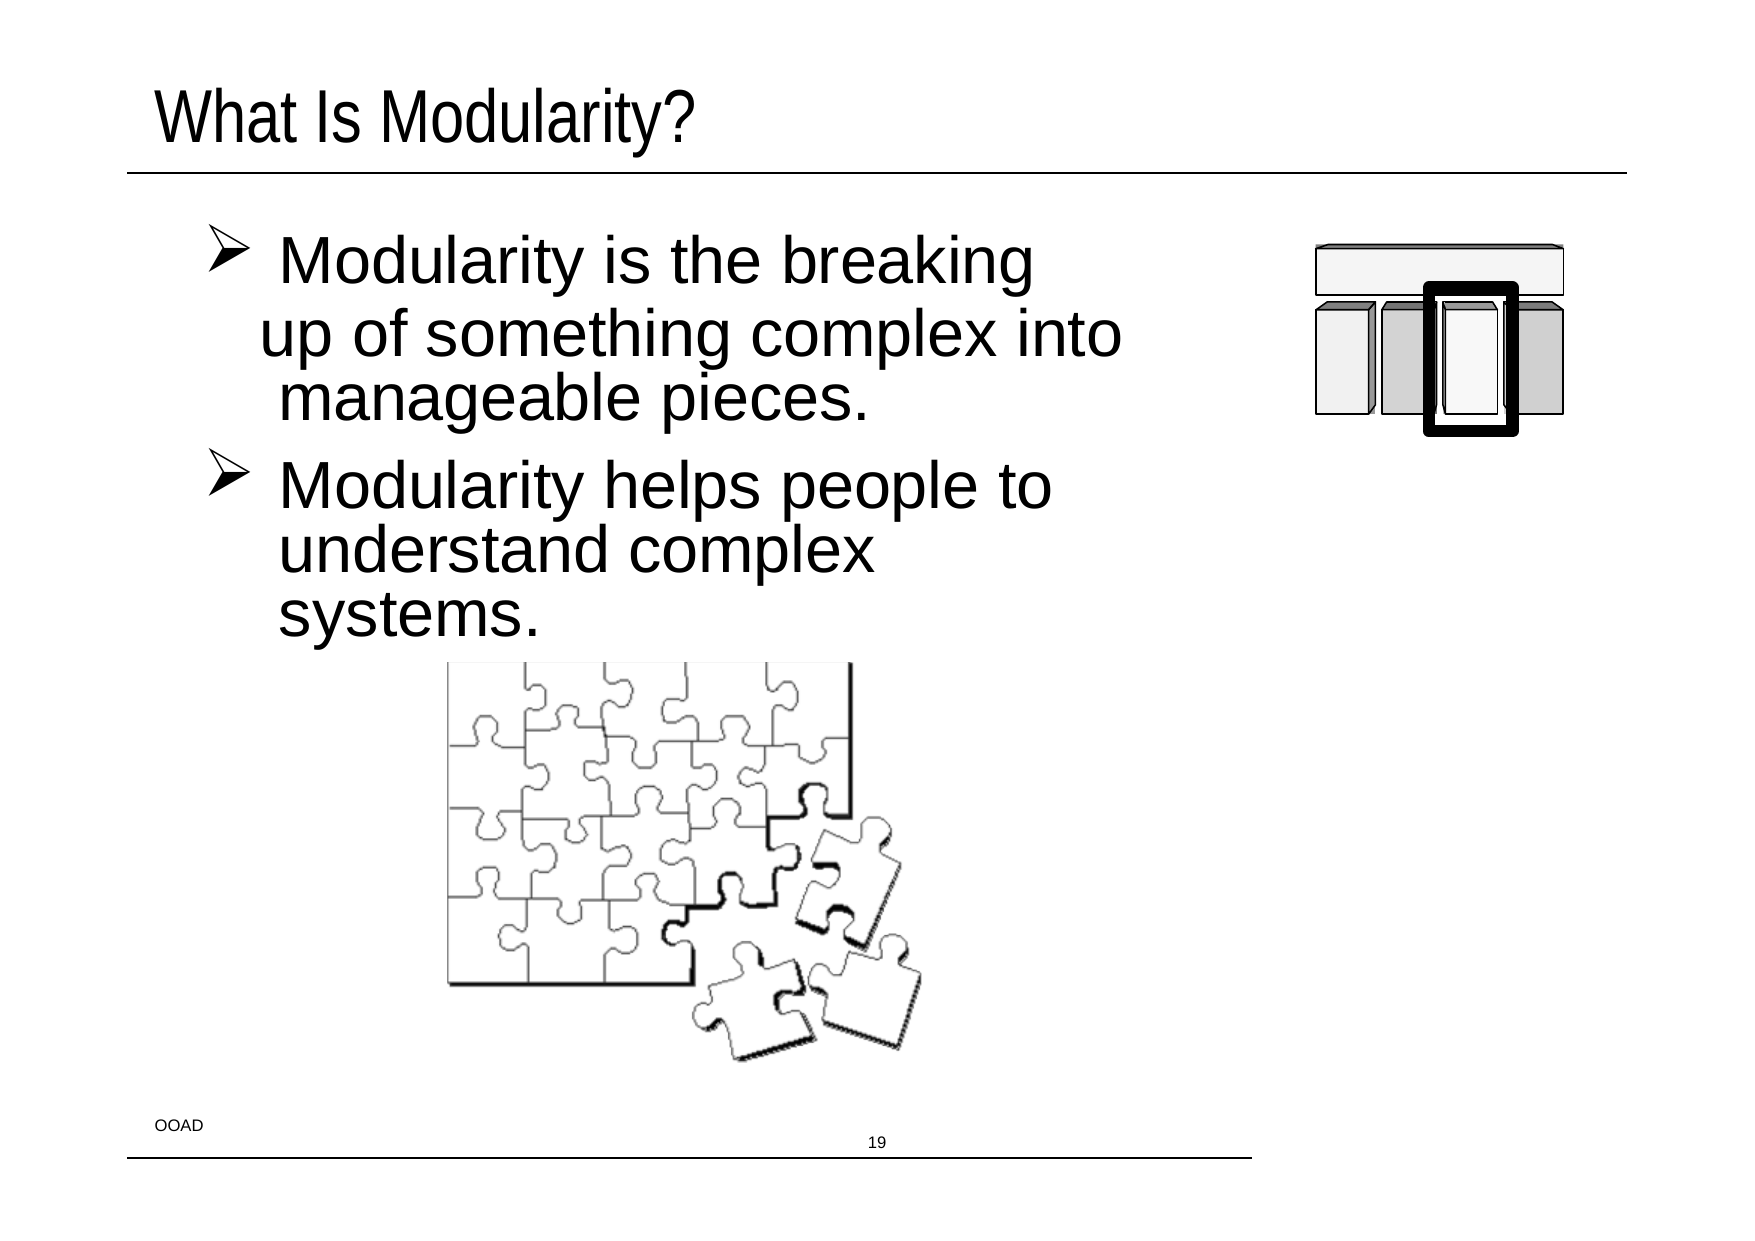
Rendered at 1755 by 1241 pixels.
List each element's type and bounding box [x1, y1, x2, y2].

text_box [447, 662, 922, 1063]
slide_number [863, 1133, 891, 1241]
text_box [1315, 244, 1564, 432]
text_box [1316, 301, 1376, 415]
footer [152, 1116, 207, 1241]
title [152, 67, 1602, 275]
text_box [201, 224, 1143, 649]
